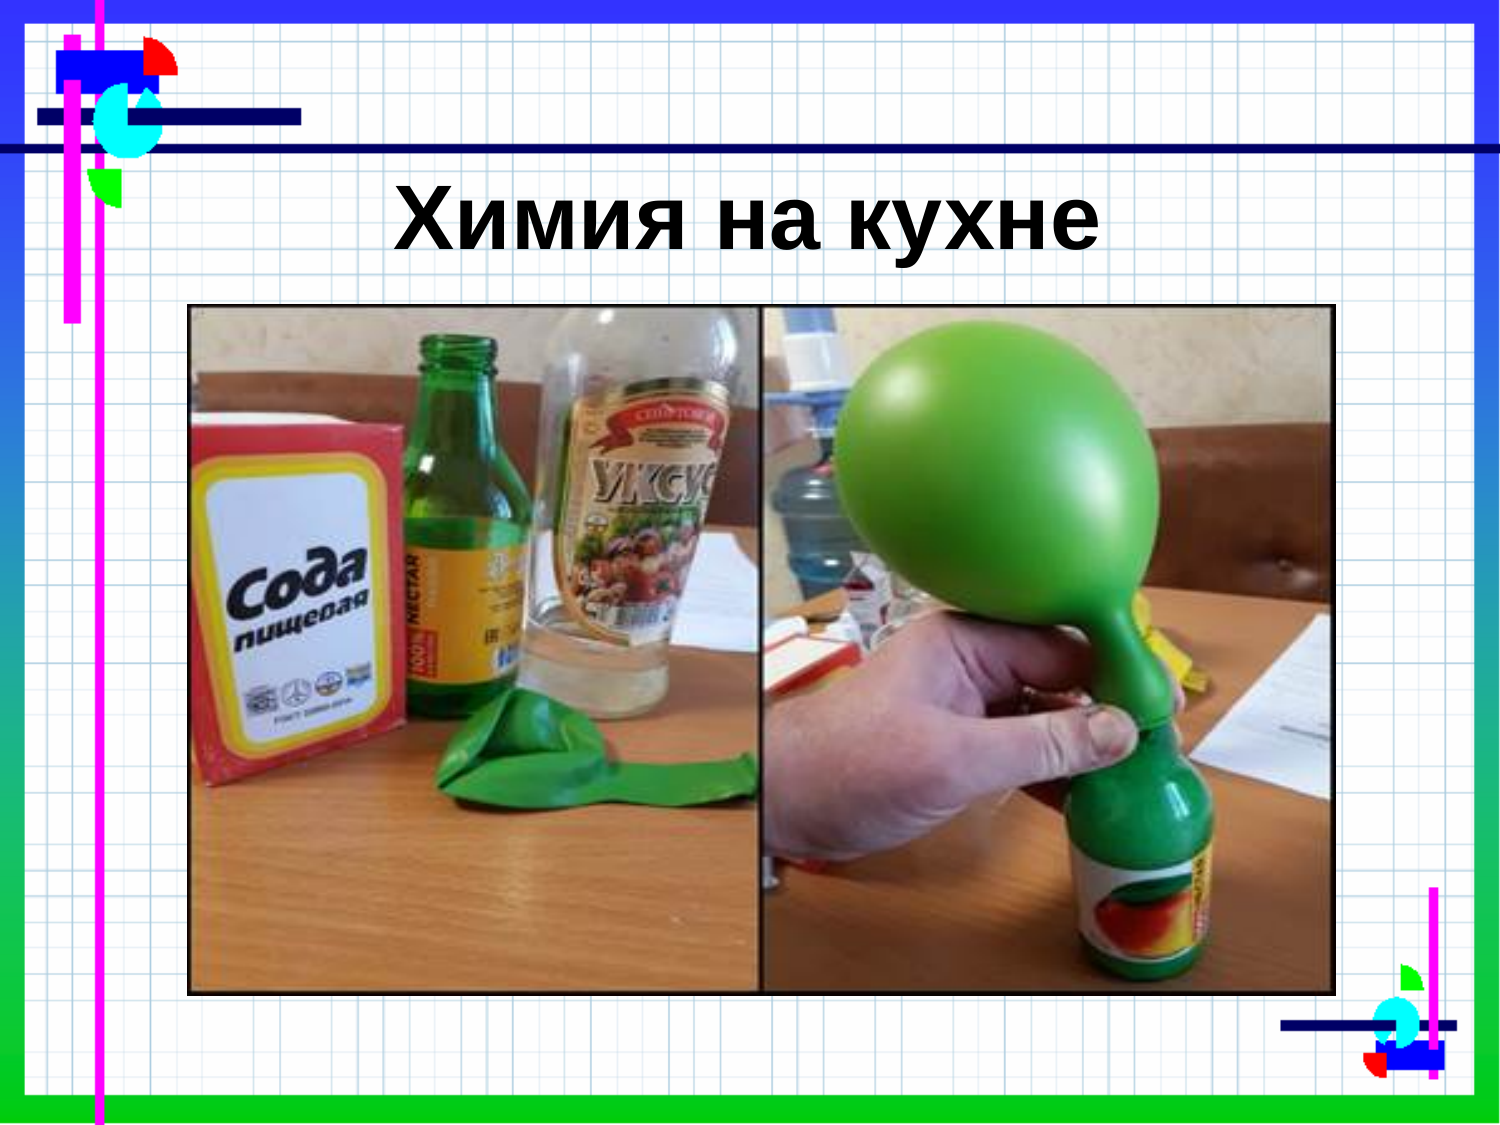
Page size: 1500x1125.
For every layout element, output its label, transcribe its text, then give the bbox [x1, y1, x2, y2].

picture [0, 0, 1500, 1125]
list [187, 304, 1337, 997]
title Химия на кухне [74, 257, 1422, 294]
